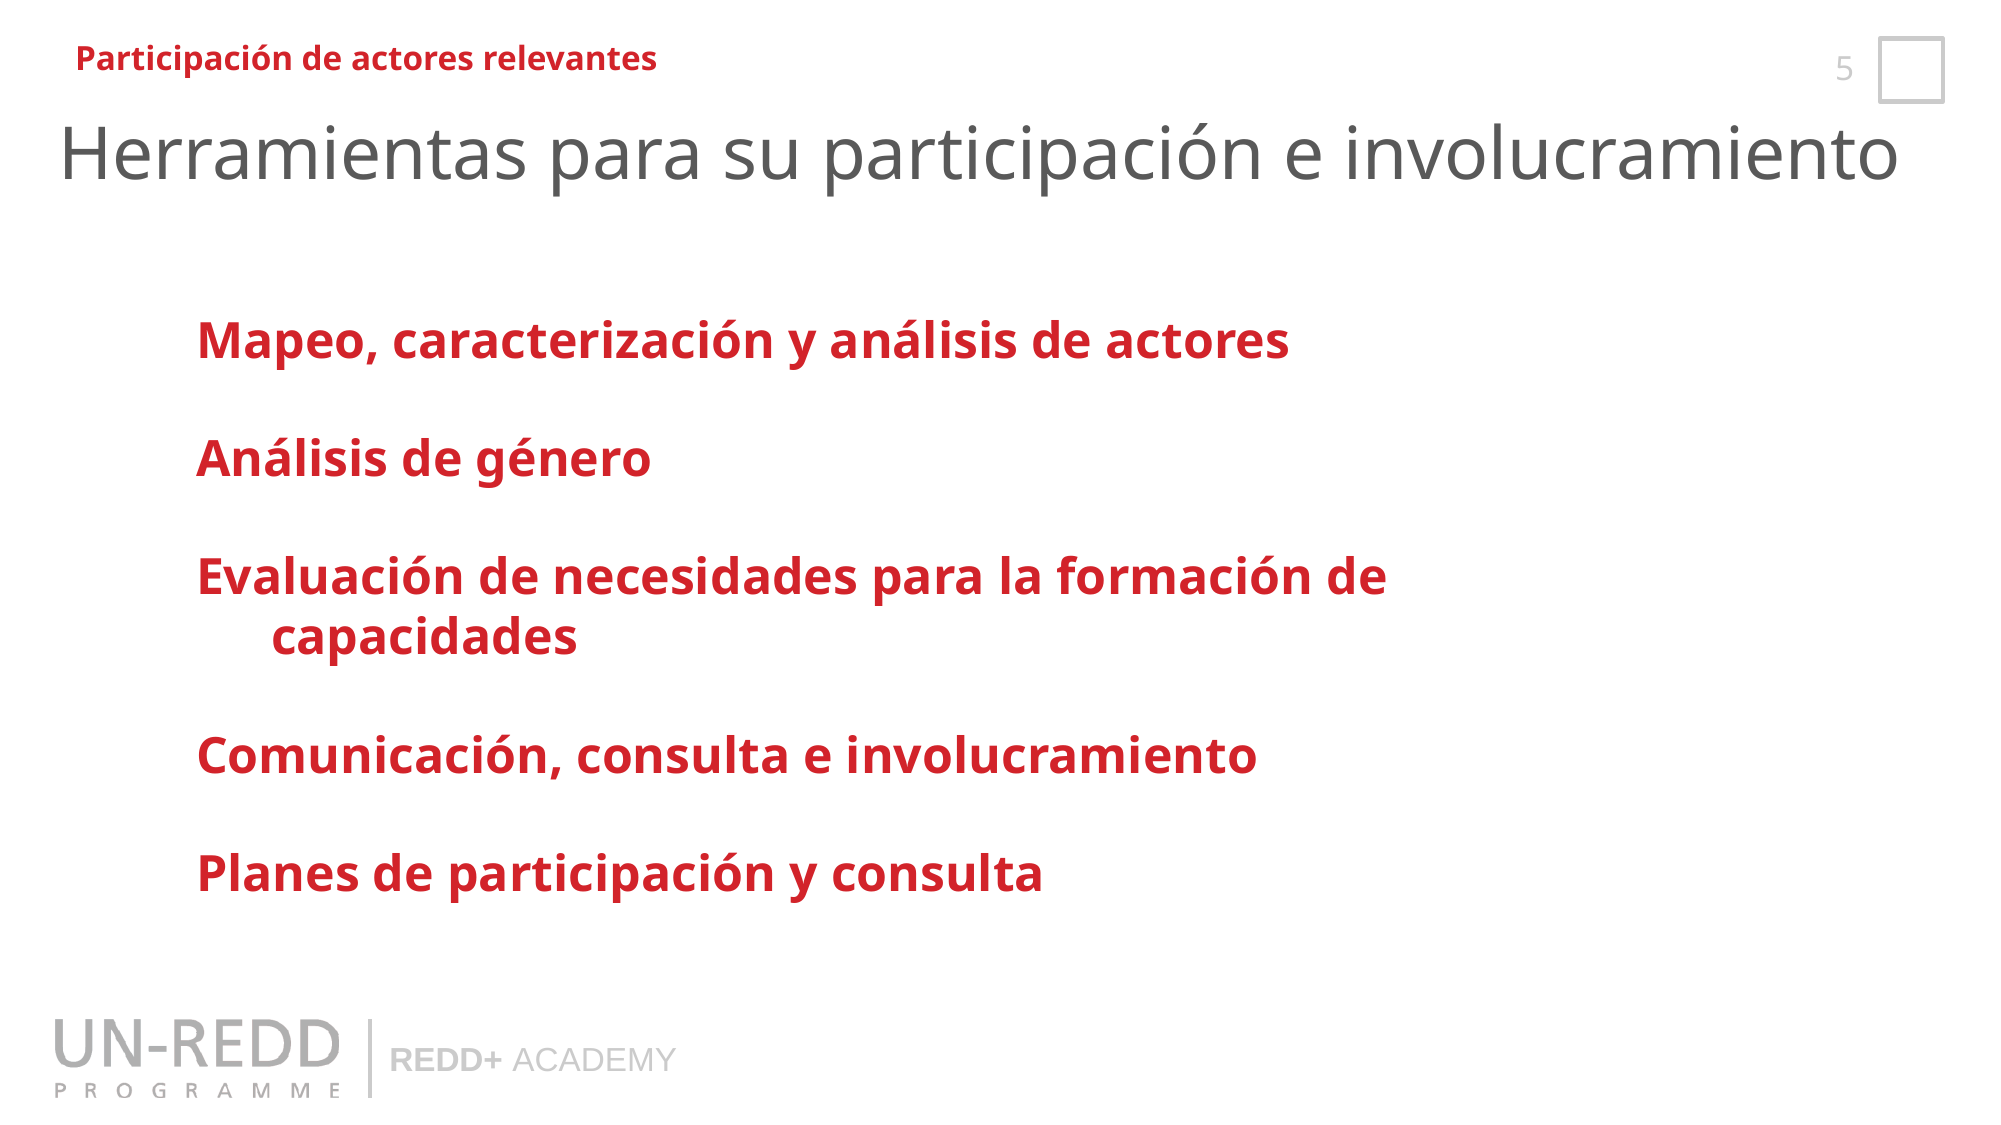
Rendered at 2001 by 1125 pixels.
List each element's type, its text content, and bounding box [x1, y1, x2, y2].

picture [55, 1019, 339, 1098]
list Herramientas para su participación e involucramiento [0, 99, 1939, 288]
text_box Participación de actores relevantes [55, 27, 733, 90]
list Mapeo, caracterización y análisis de actores Análisis de género Evaluación de necesidades para la formación de capacidades Comunicación, consulta e involucramiento Planes de participación y consulta [181, 300, 1710, 911]
